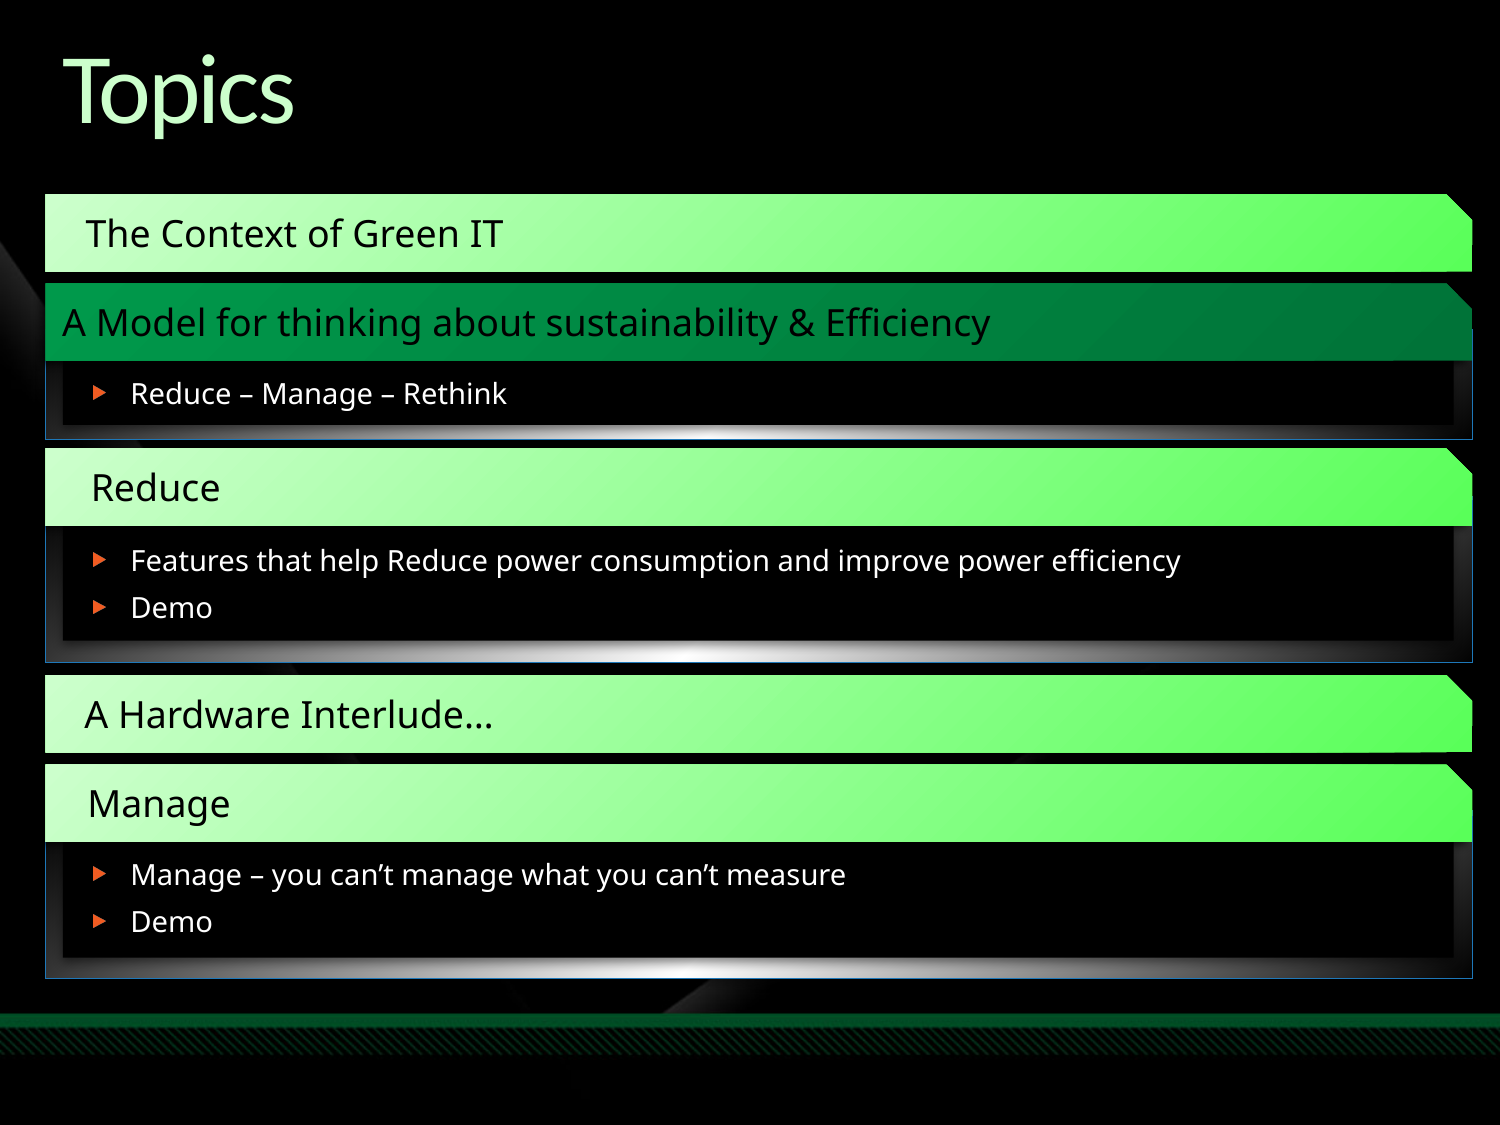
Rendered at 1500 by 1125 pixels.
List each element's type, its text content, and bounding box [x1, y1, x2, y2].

text_box The Context of Green IT [70, 202, 519, 263]
text_box [45, 675, 1473, 753]
text_box [45, 194, 1473, 272]
text_box [45, 368, 1473, 440]
text_box [45, 849, 1473, 979]
text_box Reduce – Manage – Rethink [78, 373, 1432, 418]
text_box A Hardware Interlude… [69, 683, 509, 744]
title Topics [62, 37, 1438, 147]
picture [0, 0, 1500, 1125]
text_box [45, 448, 1473, 526]
text_box [62, 536, 1454, 641]
text_box Reduce [76, 456, 236, 517]
text_box A Model for thinking about sustainability & Efficiency [47, 291, 1007, 352]
text_box Manage – you can’t manage what you can’t measure Demo [78, 854, 1432, 946]
text_box [62, 373, 1454, 425]
text_box Features that help Reduce power consumption and improve power efficiency Demo [78, 536, 1432, 632]
text_box [62, 854, 1454, 958]
text_box [45, 764, 1473, 842]
text_box [45, 283, 1473, 361]
text_box Manage [72, 772, 246, 833]
text_box [45, 531, 1473, 663]
